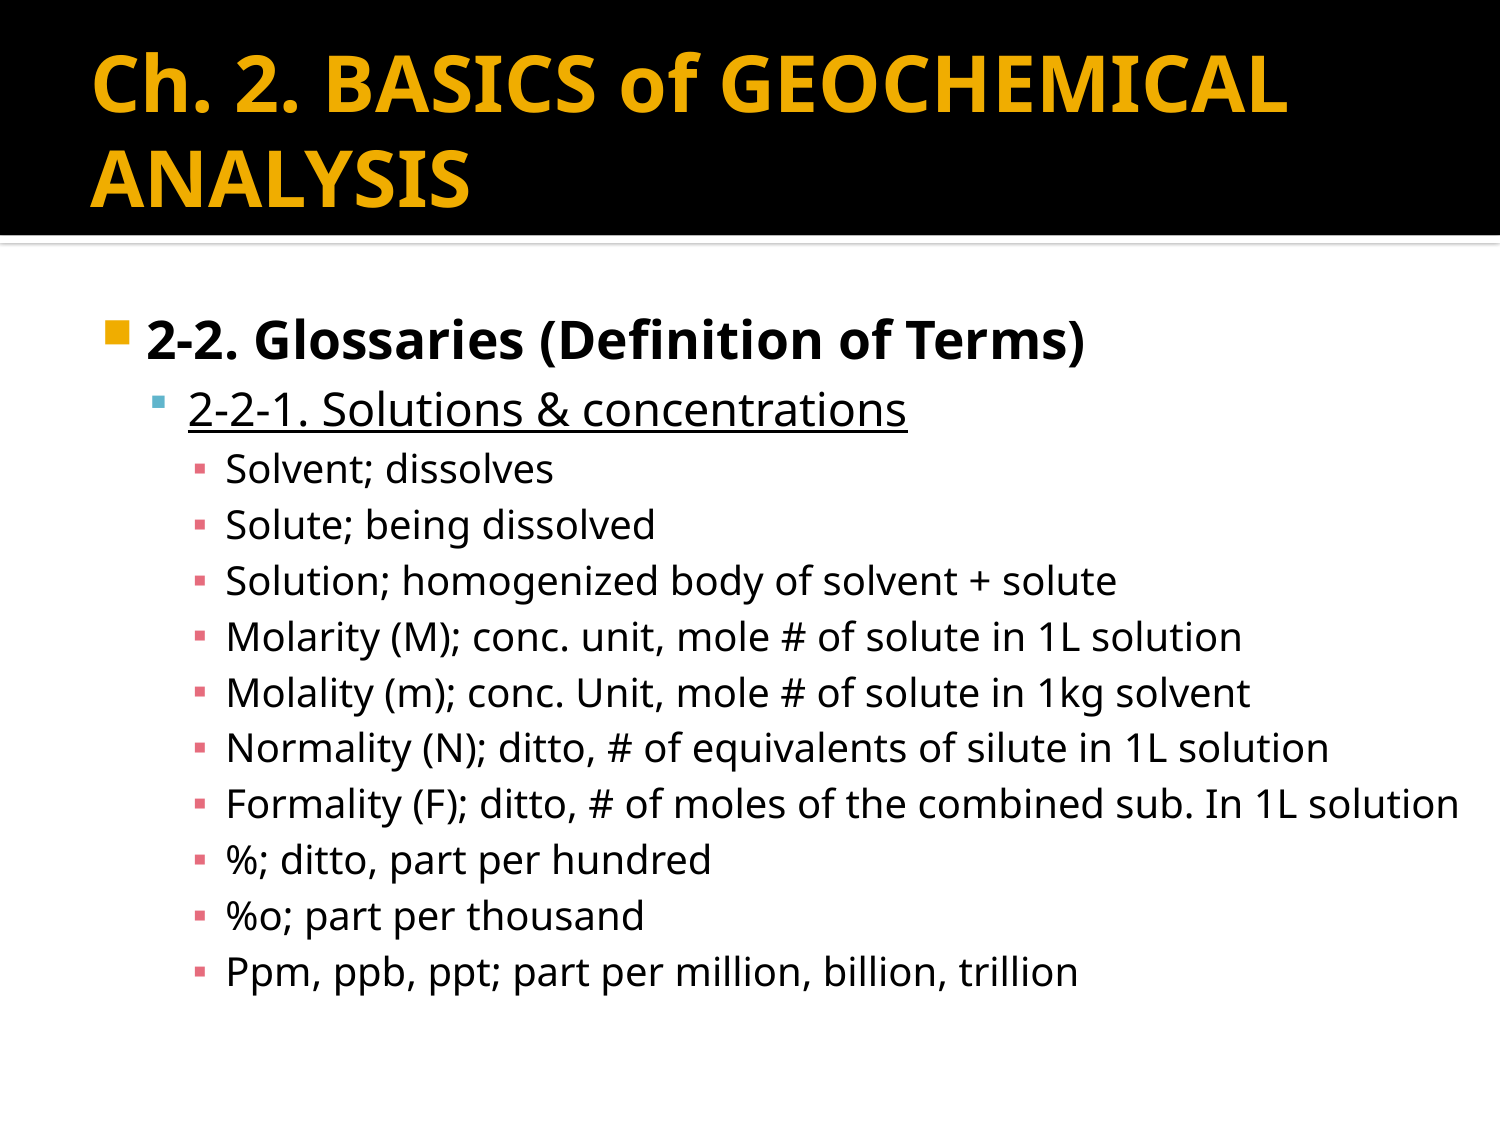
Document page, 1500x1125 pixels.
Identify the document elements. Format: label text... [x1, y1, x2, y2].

list 2-2. Glossaries (Definition of Terms) 2-2-1. Solutions & concentrations Solvent; dissolves Solute; being dissolved Solution; homogenized body of solvent + solute Molarity (M); conc. unit, mole # of solute in 1L solution Molality (m); conc. Unit, mole # of solute in 1kg solvent Normality (N); ditto, # of equivalents of silute in 1L solution Formality (F); ditto, # of moles of the combined sub. In 1L solution %; ditto, part per hundred %o; part per thousand Ppm, ppb, ppt; part per million, billion, trillion [75, 291, 1483, 1050]
title Ch. 2. BASICS of GEOCHEMICAL ANALYSIS [75, 25, 1425, 231]
